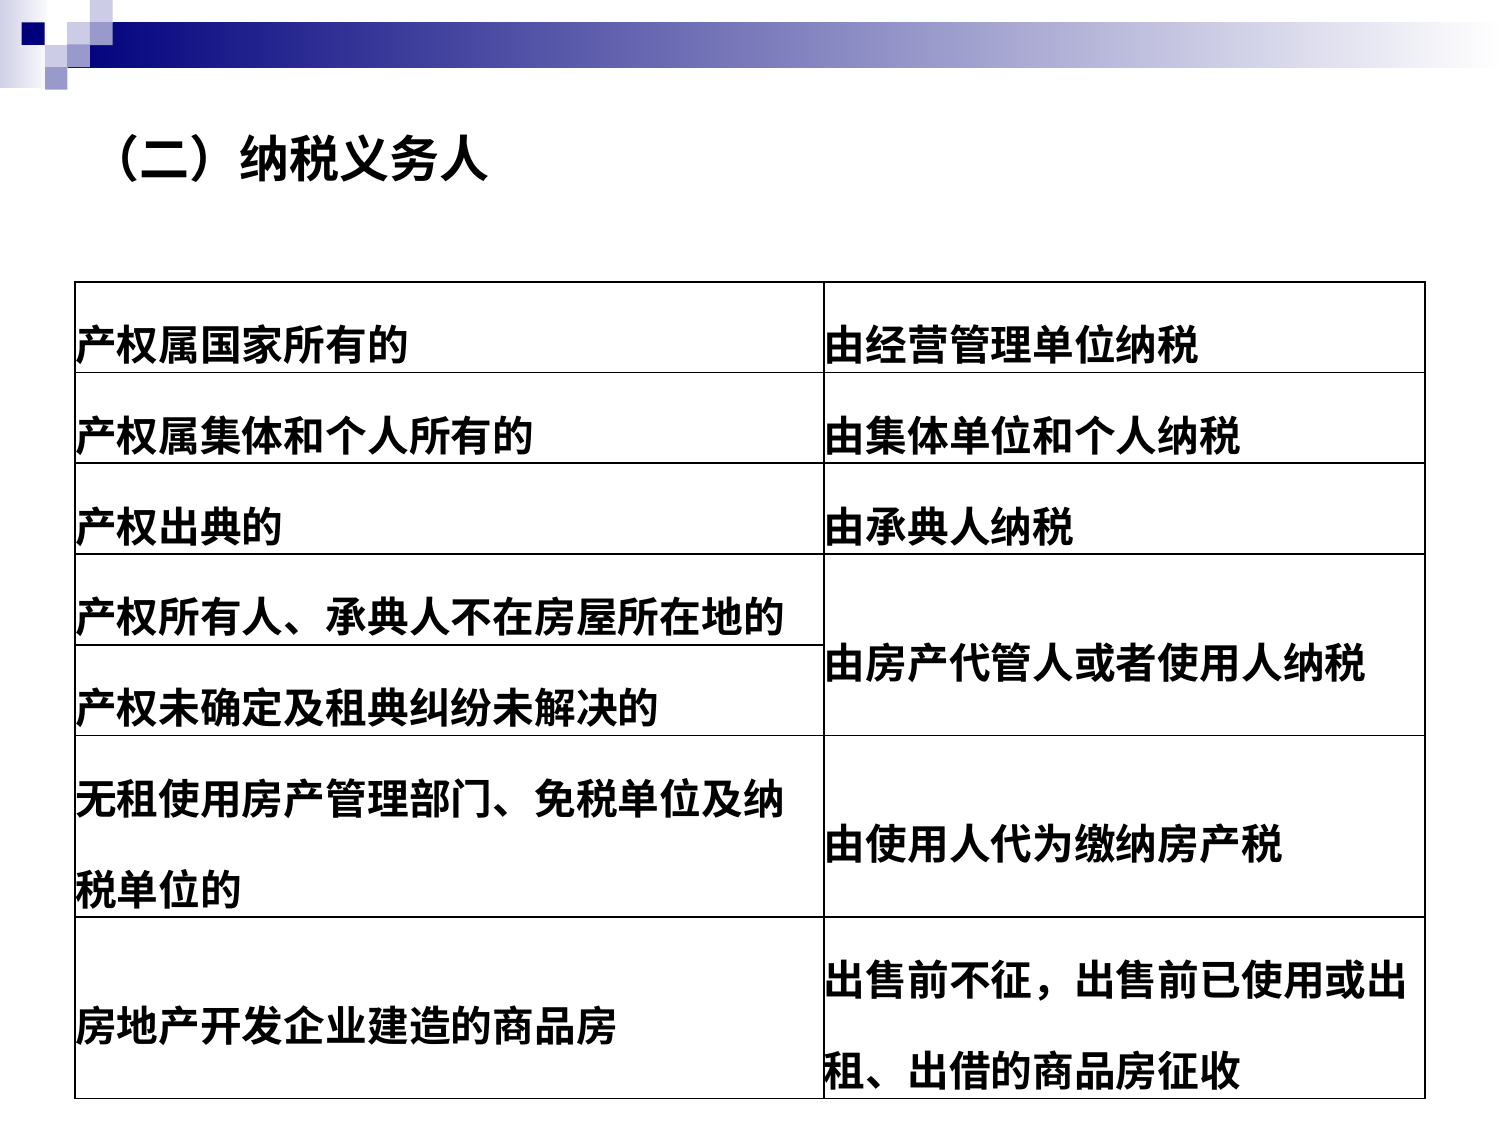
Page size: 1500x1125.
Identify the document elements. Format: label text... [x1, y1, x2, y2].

table_cell 房地产开发企业建造的商品房 [76, 918, 823, 1098]
table_cell 出售前不征，出售前已使用或出租、出借的商品房征收 [825, 918, 1424, 1098]
table_cell 由集体单位和个人纳税 [825, 373, 1424, 462]
table_cell 由承典人纳税 [825, 464, 1424, 553]
table_cell 产权出典的 [76, 464, 823, 553]
title （二）纳税义务人 [74, 74, 1426, 281]
table_cell 产权所有人、承典人不在房屋所在地的 [76, 555, 823, 644]
table_cell 产权未确定及租典纠纷未解决的 [76, 646, 823, 735]
table_cell 由房产代管人或者使用人纳税 [825, 555, 1424, 735]
table_header 由经营管理单位纳税 [825, 283, 1424, 372]
table_cell 无租使用房产管理部门、免税单位及纳税单位的 [76, 736, 823, 916]
table_header 产权属国家所有的 [76, 283, 823, 372]
table_cell 由使用人代为缴纳房产税 [825, 736, 1424, 916]
table_cell 产权属集体和个人所有的 [76, 373, 823, 462]
